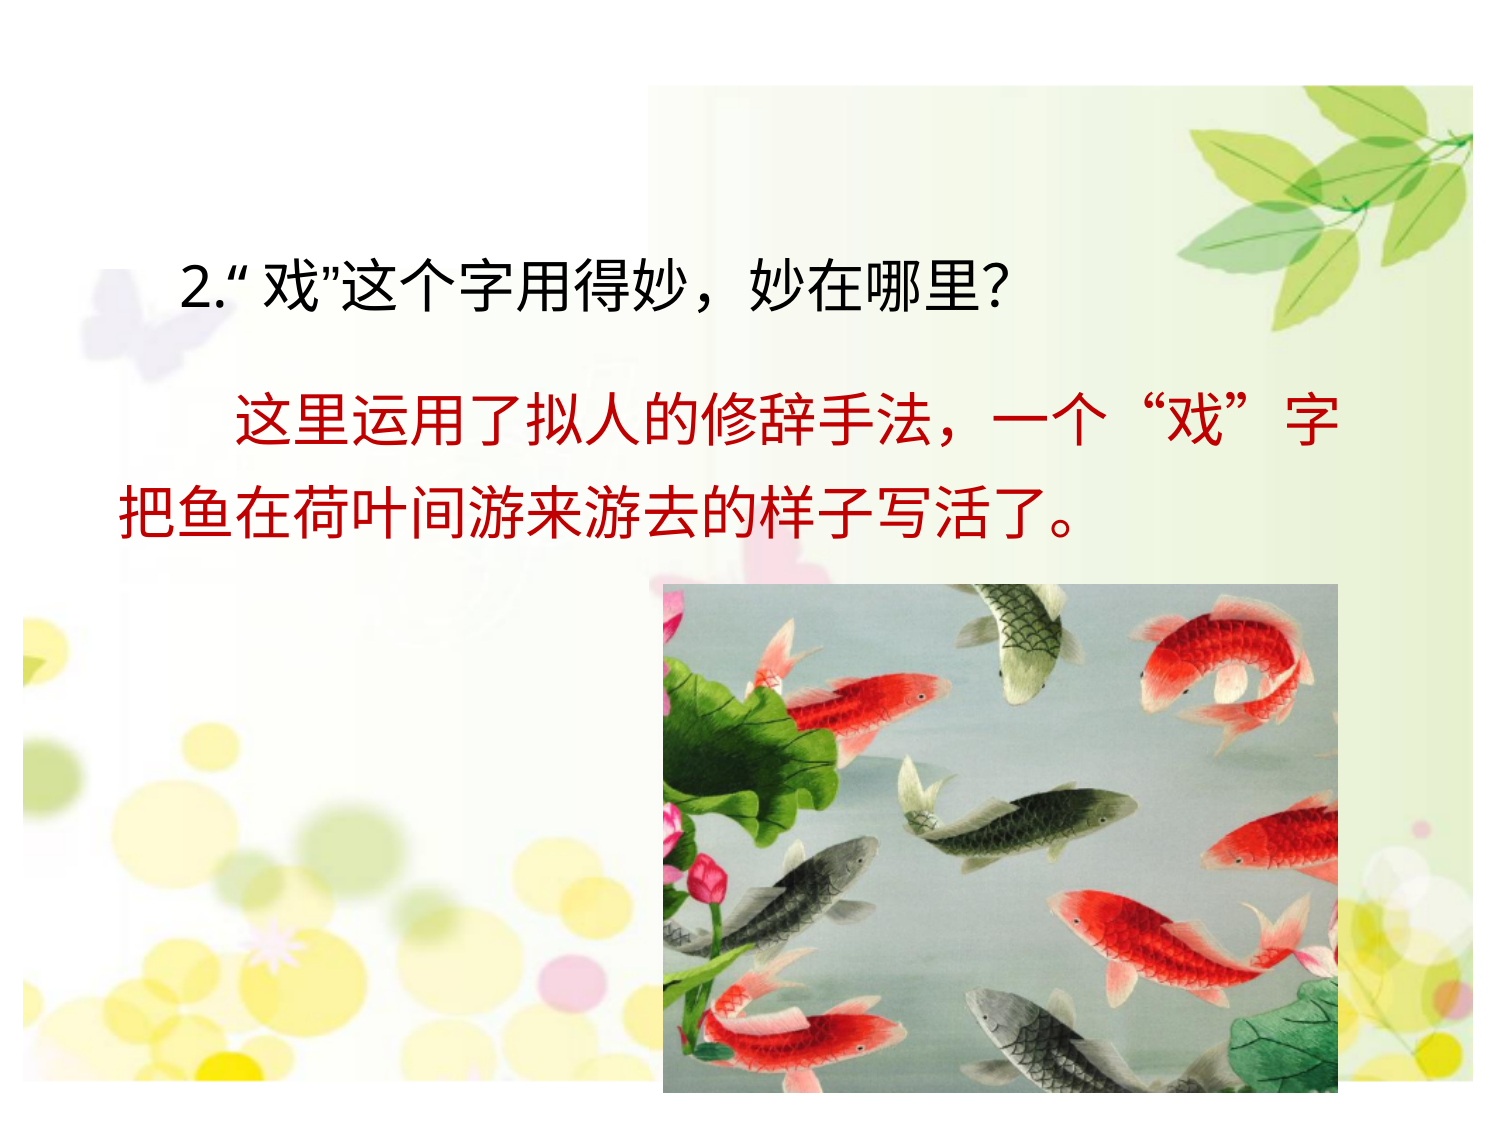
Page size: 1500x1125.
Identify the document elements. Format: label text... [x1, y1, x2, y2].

picture [23, 84, 1473, 1093]
list 2.“戏”这个字用得妙，妙在哪里？ [103, 227, 648, 269]
